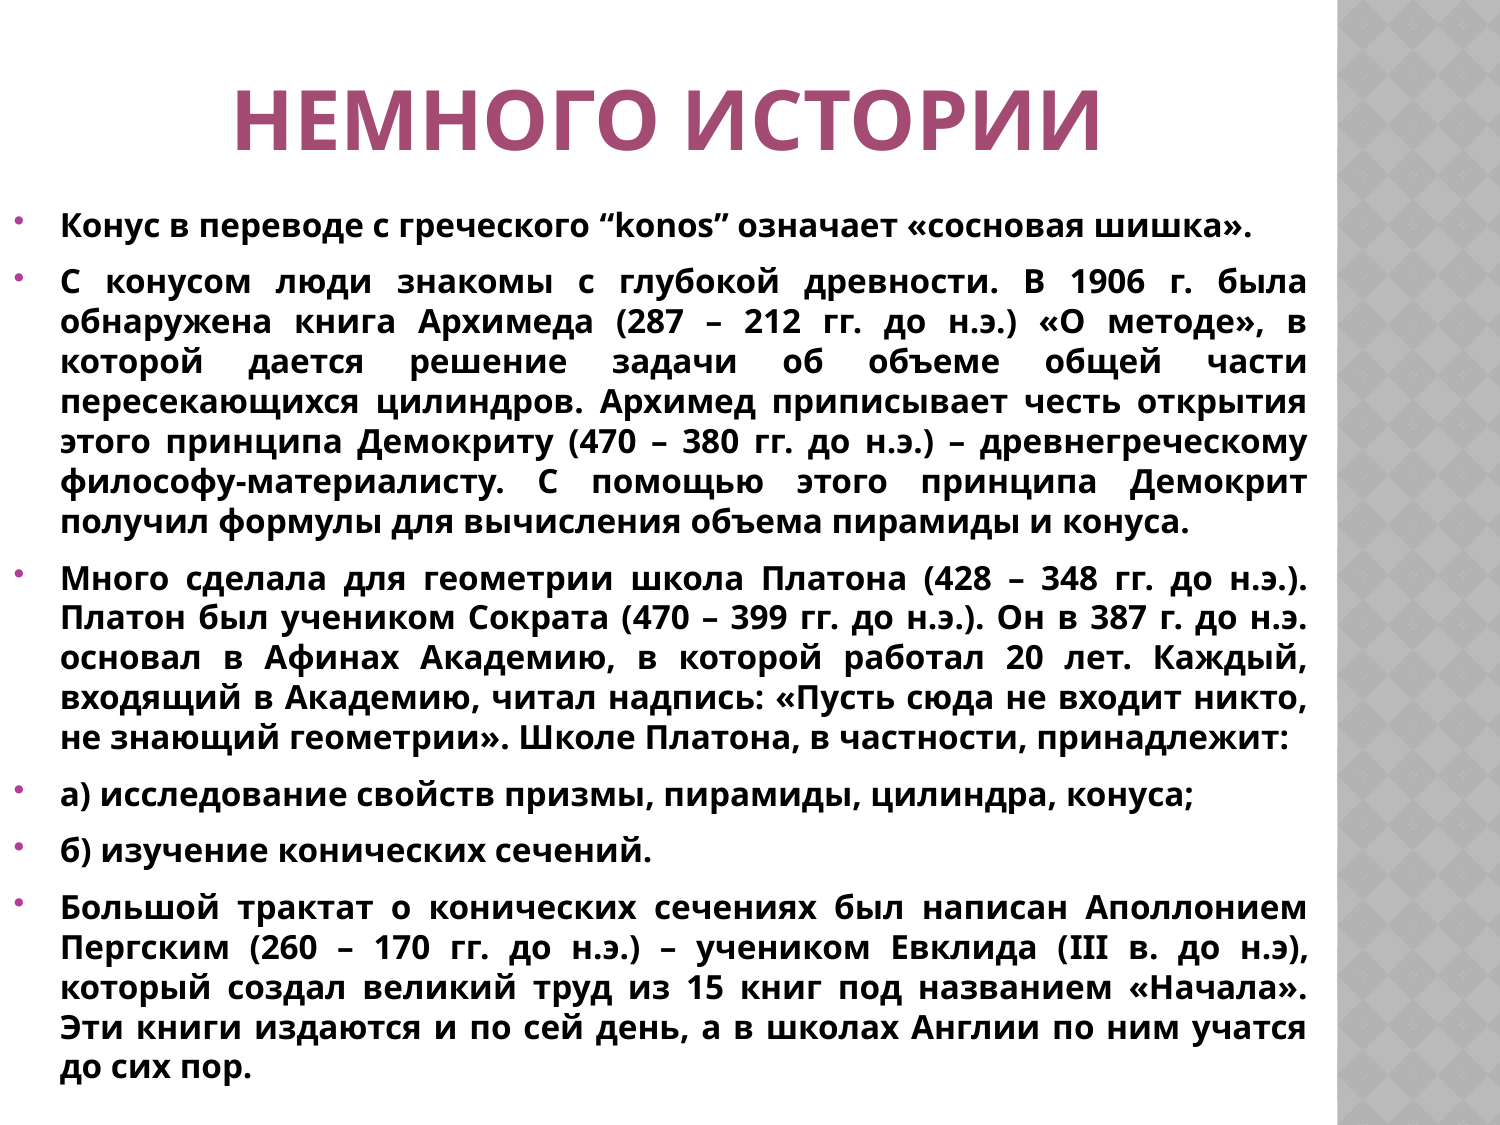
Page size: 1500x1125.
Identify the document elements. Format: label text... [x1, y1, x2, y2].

text_box НЕМНОГО ИСТОРИИ [0, 46, 1336, 188]
list Конус в переводе с греческого “konos” означает «сосновая шишка». С конусом люди знакомы с глубокой древности. В 1906 г. была обнаружена книга Архимеда (287 – 212 гг. до н.э.) «О методе», в которой дается решение задачи об объеме общей части пересекающихся цилиндров. Архимед приписывает честь открытия этого принципа Демокриту (470 – 380 гг. до н.э.) – древнегреческому философу-материалисту. С помощью этого принципа Демокрит получил формулы для вычисления объема пирамиды и конуса. Много сделала для геометрии школа Платона (428 – 348 гг. до н.э.). Платон был учеником Сократа (470 – 399 гг. до н.э.). Он в 387 г. до н.э. основал в Афинах Академию, в которой работал 20 лет. Каждый, входящий в Академию, читал надпись: «Пусть сюда не входит никто, не знающий геометрии». Школе Платона, в частности, принадлежит: а) исследование свойств призмы, пирамиды, цилиндра, конуса; б) изучение конических сечений. Большой трактат о конических сечениях был написан Аполлонием Пергским (260 – 170 гг. до н.э.) – учеником Евклида (III в. до н.э), который создал великий труд из 15 книг под названием «Начала». Эти книги издаются и по сей день, а в школах Англии по ним учатся до сих пор. [0, 196, 1325, 1094]
